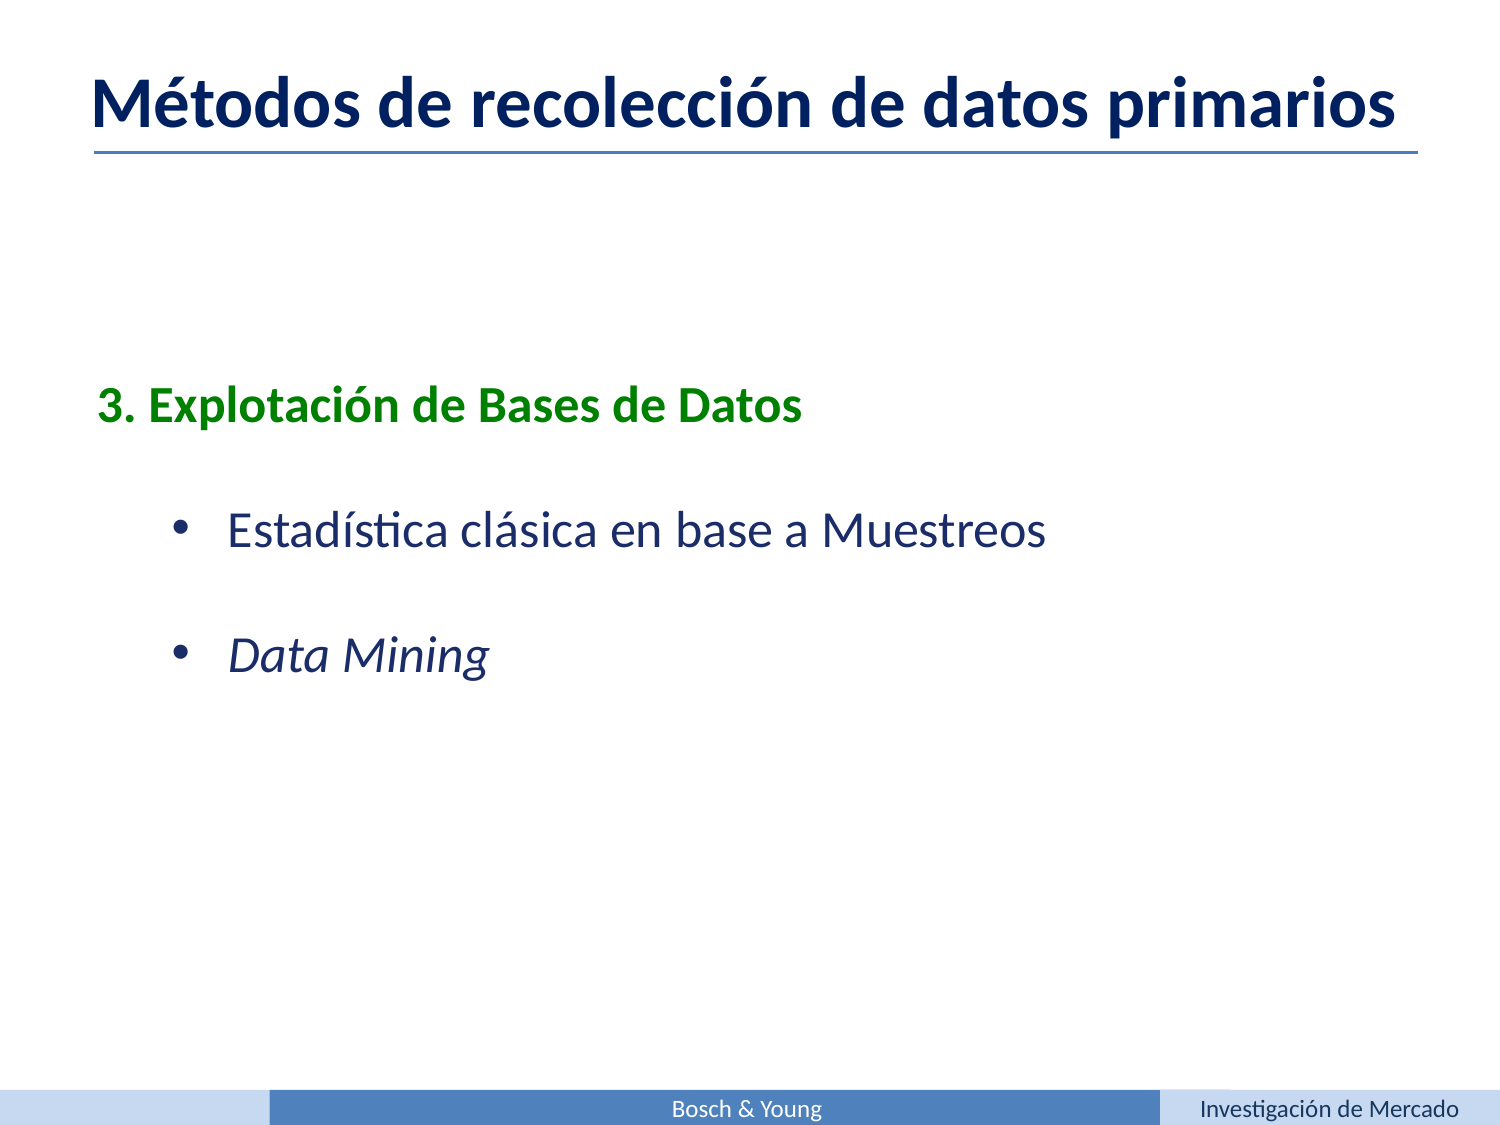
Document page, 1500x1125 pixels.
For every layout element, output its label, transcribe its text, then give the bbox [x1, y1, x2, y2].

text_box 3. Explotación de Bases de Datos Estadística clásica en base a Muestreos Data Mining [81, 363, 1418, 793]
text_box Bosch & Young [272, 1088, 1158, 1125]
text_box Métodos de recolección de datos primarios [58, 46, 1430, 150]
text_box Investigación de Mercado [1158, 1088, 1500, 1125]
text_box [0, 1088, 272, 1125]
